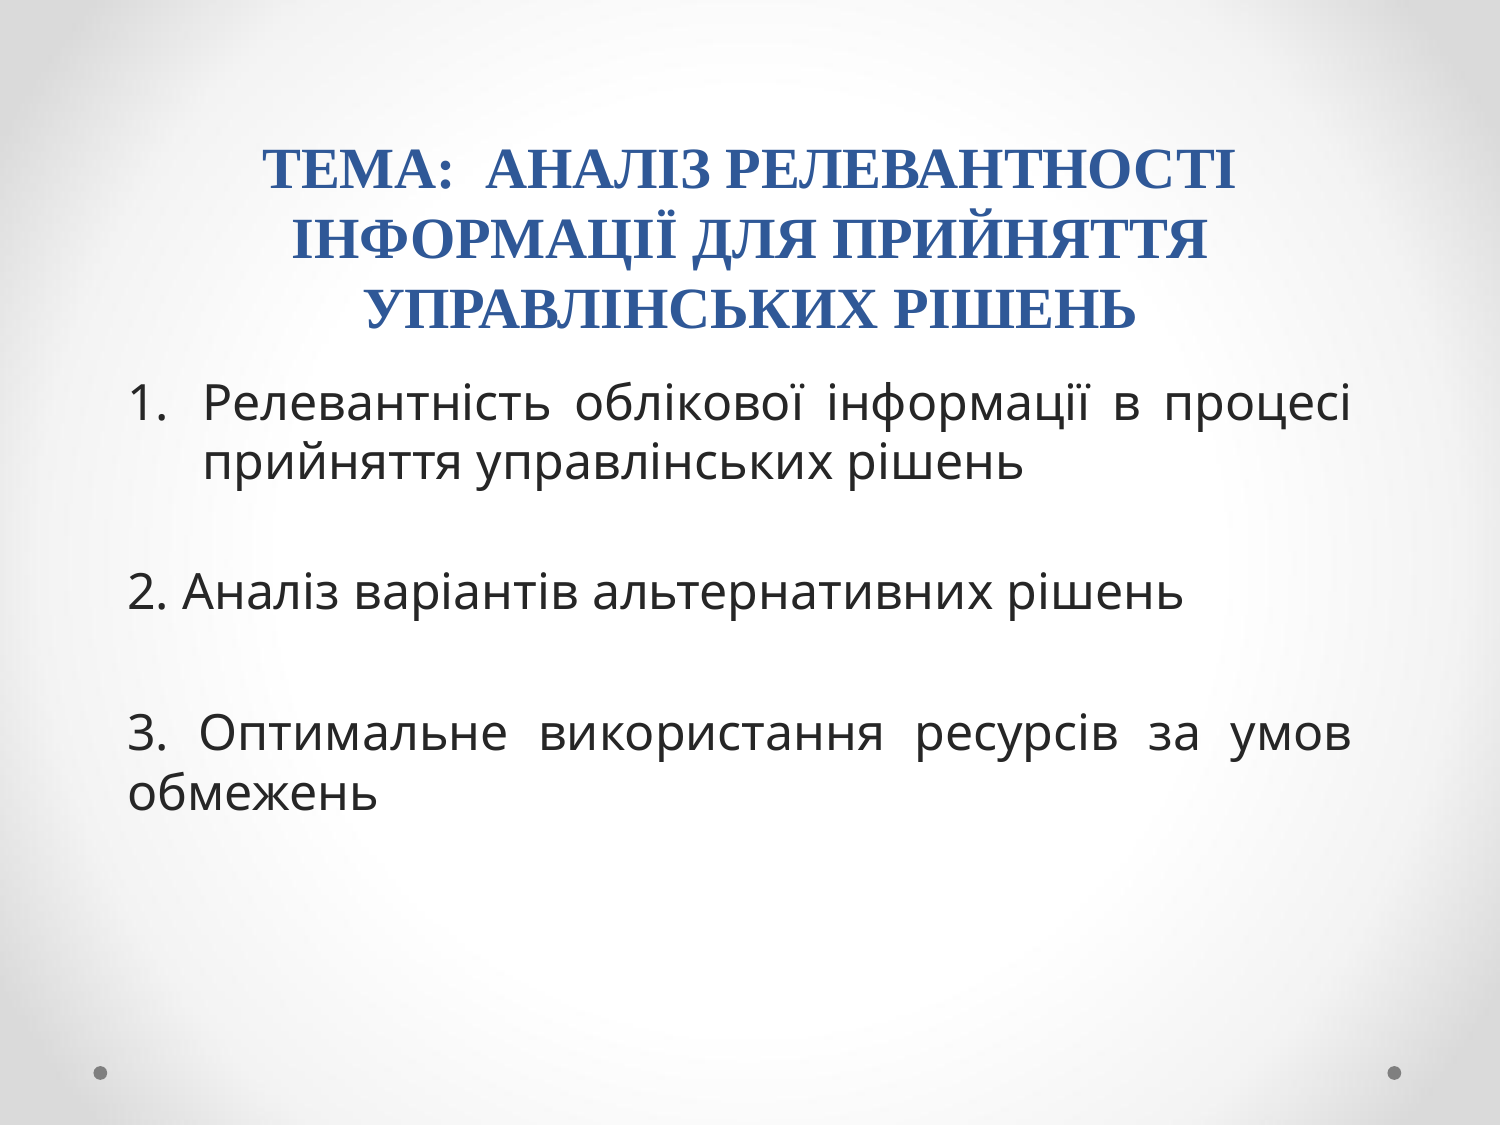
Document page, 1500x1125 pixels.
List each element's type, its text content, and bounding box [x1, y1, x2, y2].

subtitle Релевантність облікової інформації в процесі прийняття управлінських рішень 2. Аналіз варіантів альтернативних рішень 3. Оптимальне використання ресурсів за умов обмежень [112, 362, 1368, 925]
picture [0, 0, 1500, 1125]
title ТЕМА: АНАЛІЗ РЕЛЕВАНТНОСТI ІНФОРМАЦІЇ ДЛЯ ПРИЙНЯТТЯ УПРАВЛІНСЬКИХ РІШЕНЬ [112, 87, 1388, 348]
